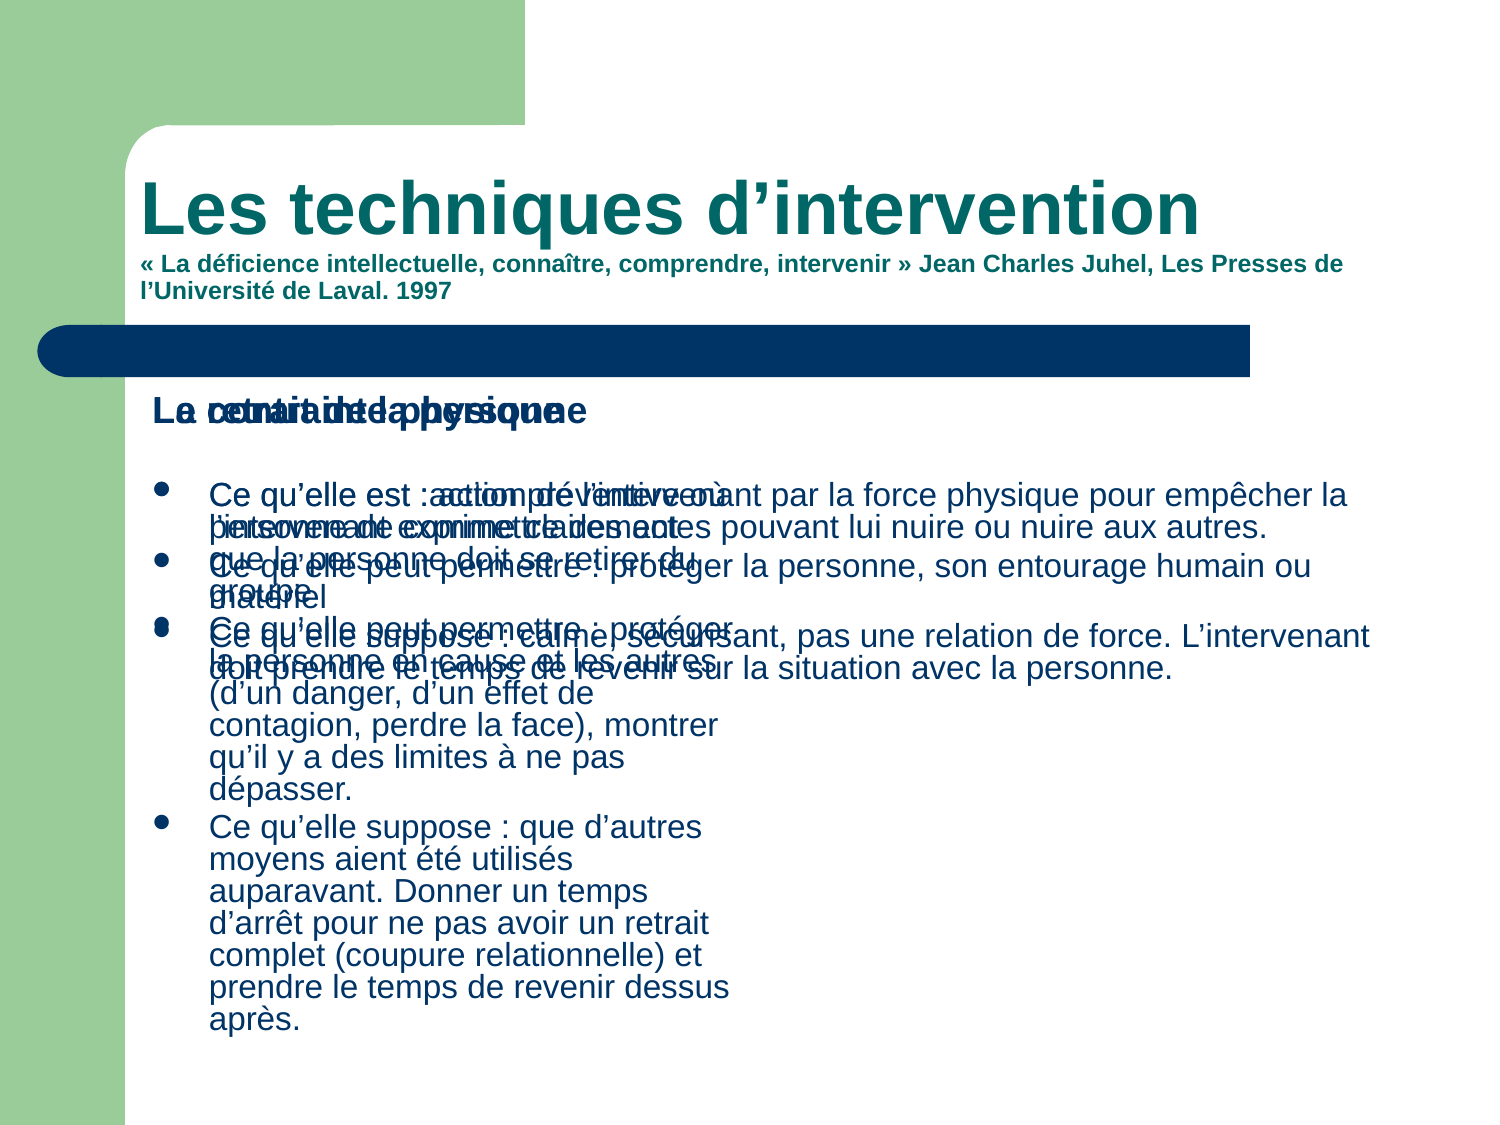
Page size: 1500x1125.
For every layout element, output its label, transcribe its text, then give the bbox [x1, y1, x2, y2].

title Les techniques d’intervention « La déficience intellectuelle, connaître, comprendre, intervenir » Jean Charles Juhel, Les Presses de l’Université de Laval. 1997 [125, 125, 1425, 313]
list Le retrait de la personne Ce qu’elle est :action préventive où l’intervenant exprime clairement que la personne doit se retirer du groupe Ce qu’elle peut permettre : protéger la personne en cause et les autres (d’un danger, d’un effet de contagion, perdre la face), montrer qu’il y a des limites à ne pas dépasser. Ce qu’elle suppose : que d’autres moyens aient été utilisés auparavant. Donner un temps d’arrêt pour ne pas avoir un retrait complet (coupure relationnelle) et prendre le temps de revenir dessus après. [137, 999, 756, 1094]
list La contrainte physique Ce qu’elle est : action de l’intervenant par la force physique pour empêcher la personne de commettre des actes pouvant lui nuire ou nuire aux autres. Ce qu’elle peut permettre : protéger la personne, son entourage humain ou matériel Ce qu’elle suppose : calme, sécurisant, pas une relation de force. L’intervenant doit prendre le temps de revenir sur la situation avec la personne. [137, 387, 1400, 999]
